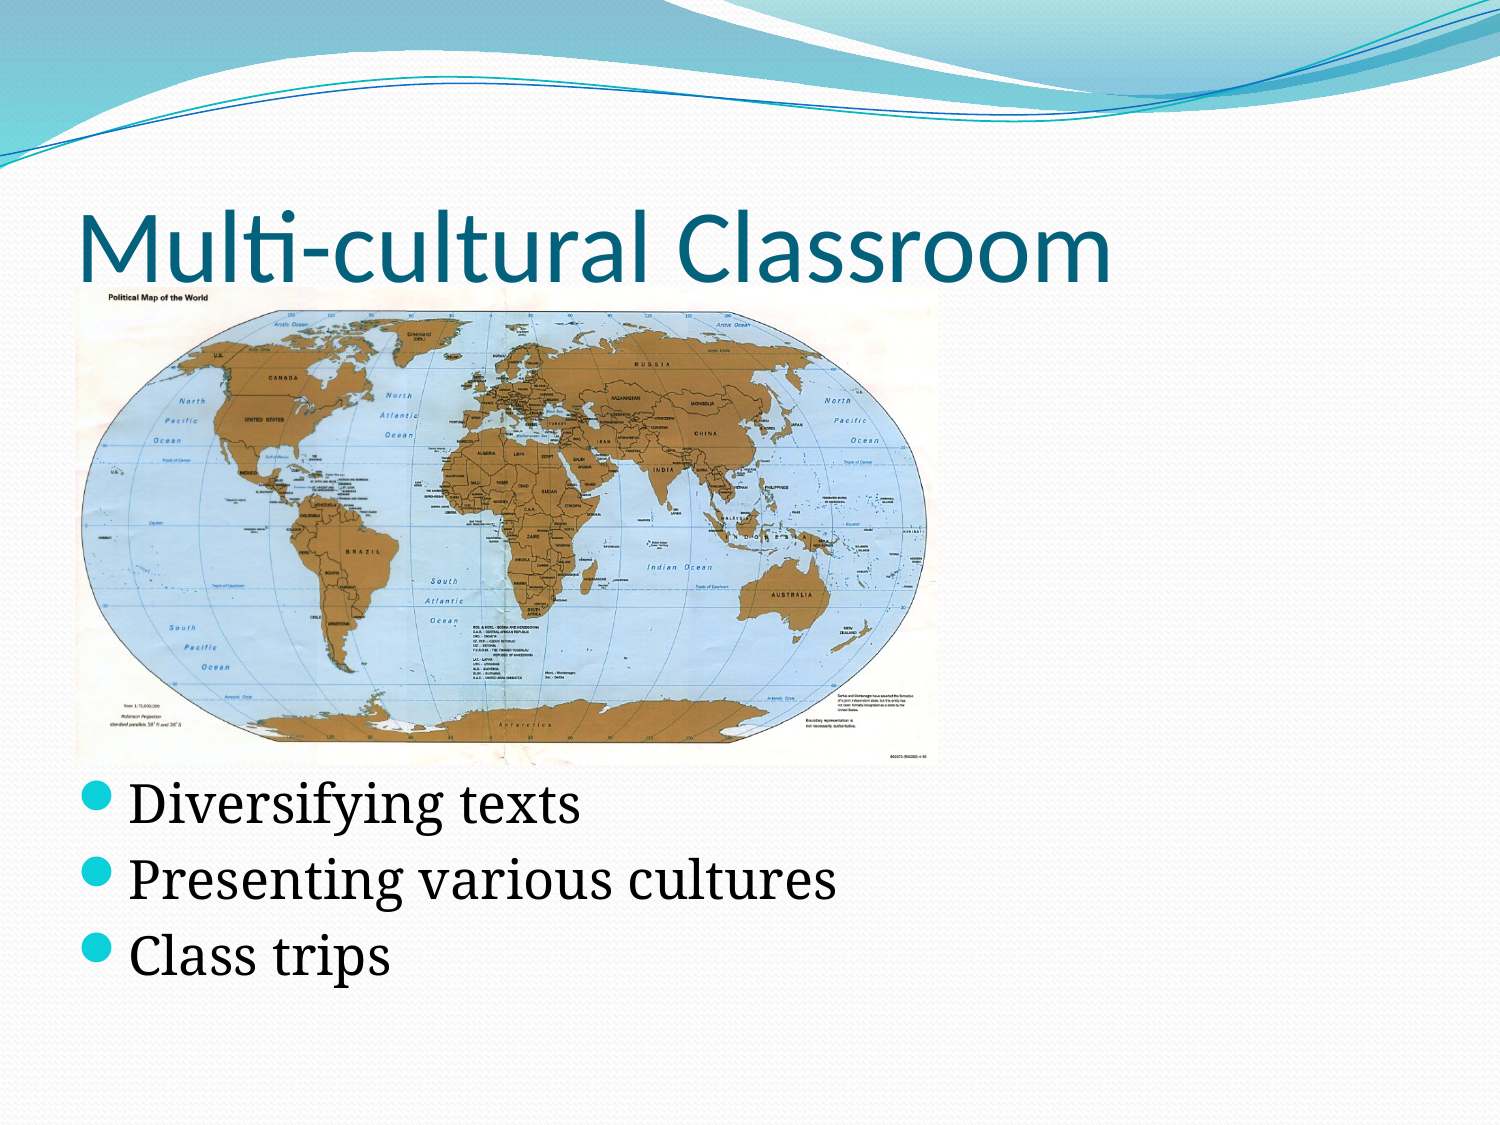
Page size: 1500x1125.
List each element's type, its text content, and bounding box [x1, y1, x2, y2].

list Diversifying texts Presenting various cultures Class trips [62, 762, 1438, 1088]
picture [74, 287, 939, 765]
title Multi-cultural Classroom [75, 115, 1425, 303]
